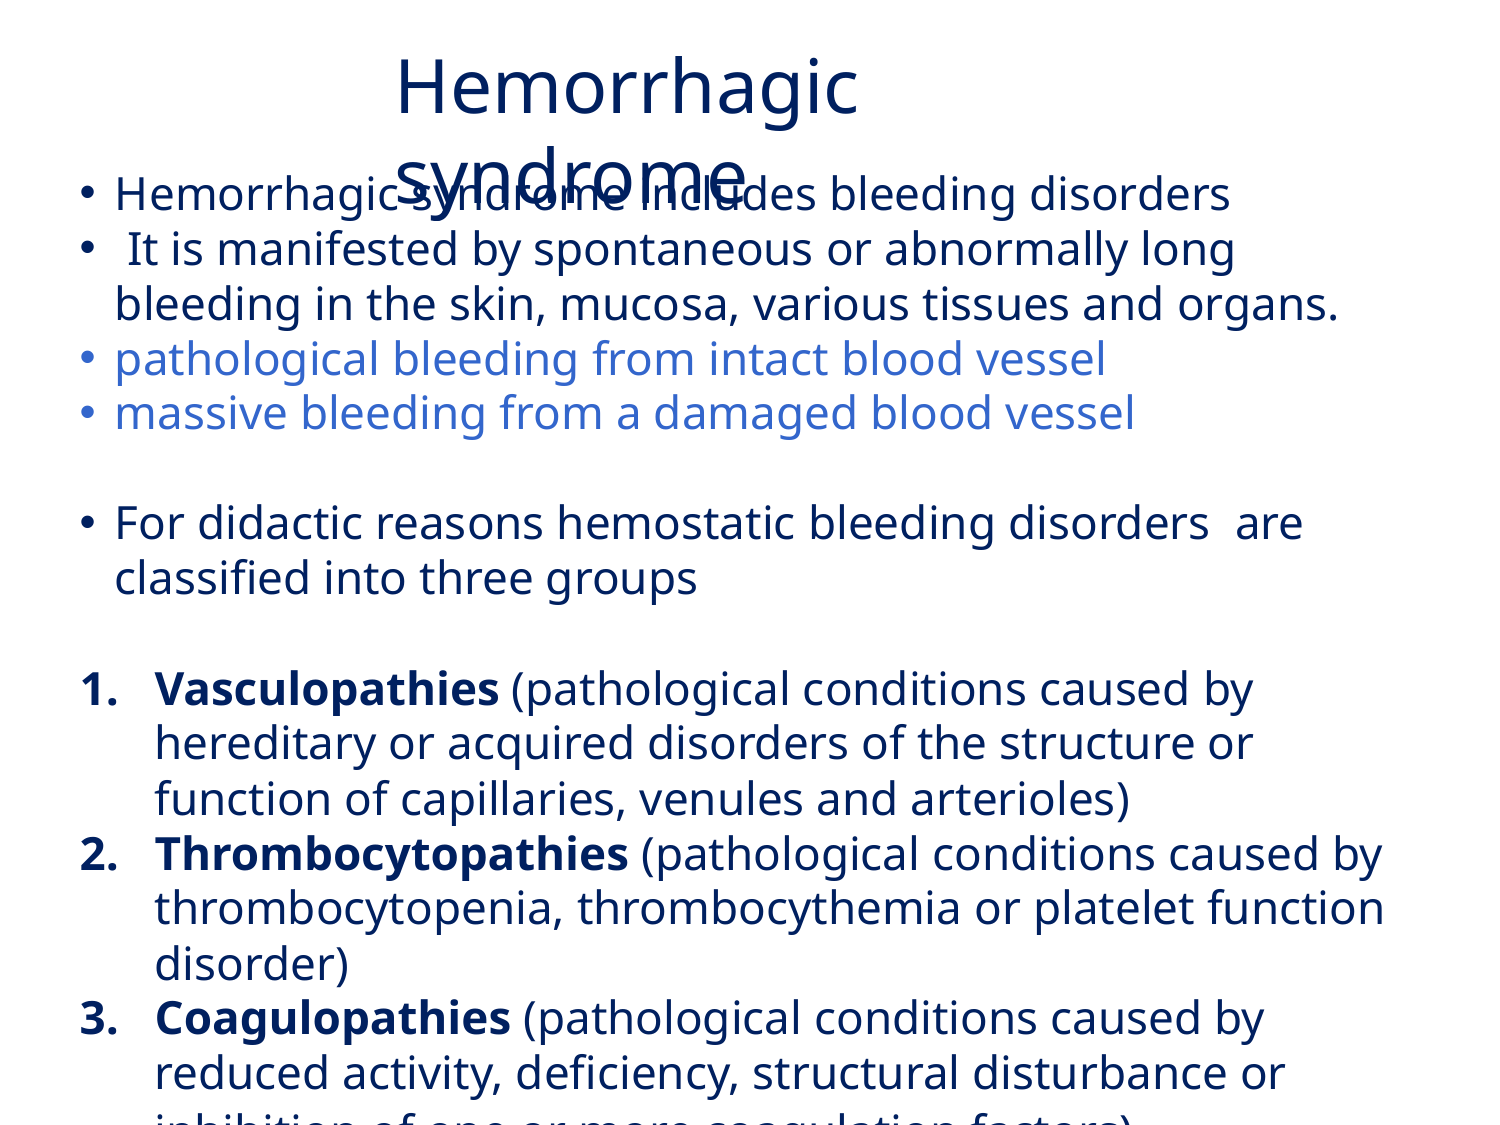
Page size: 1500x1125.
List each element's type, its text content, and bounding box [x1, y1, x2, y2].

text_box Hemorrhagic syndrome includes bleeding disorders It is manifested by spontaneous or abnormally long bleeding in the skin, mucosa, various tissues and organs. pathological bleeding from intact blood vessel massive bleeding from a damaged blood vessel For didactic reasons hemostatic bleeding disorders are classified into three groups Vasculopathies (pathological conditions caused by hereditary or acquired disorders of the structure or function of capillaries, venules and arterioles) Thrombocytopathies (pathological conditions caused by thrombocytopenia, thrombocythemia or platelet function disorder) Coagulopathies (pathological conditions caused by reduced activity, deficiency, structural disturbance or inhibition of one or more coagulation factors) [64, 156, 1436, 1125]
text_box Hemorrhagic syndrome [379, 30, 1121, 156]
